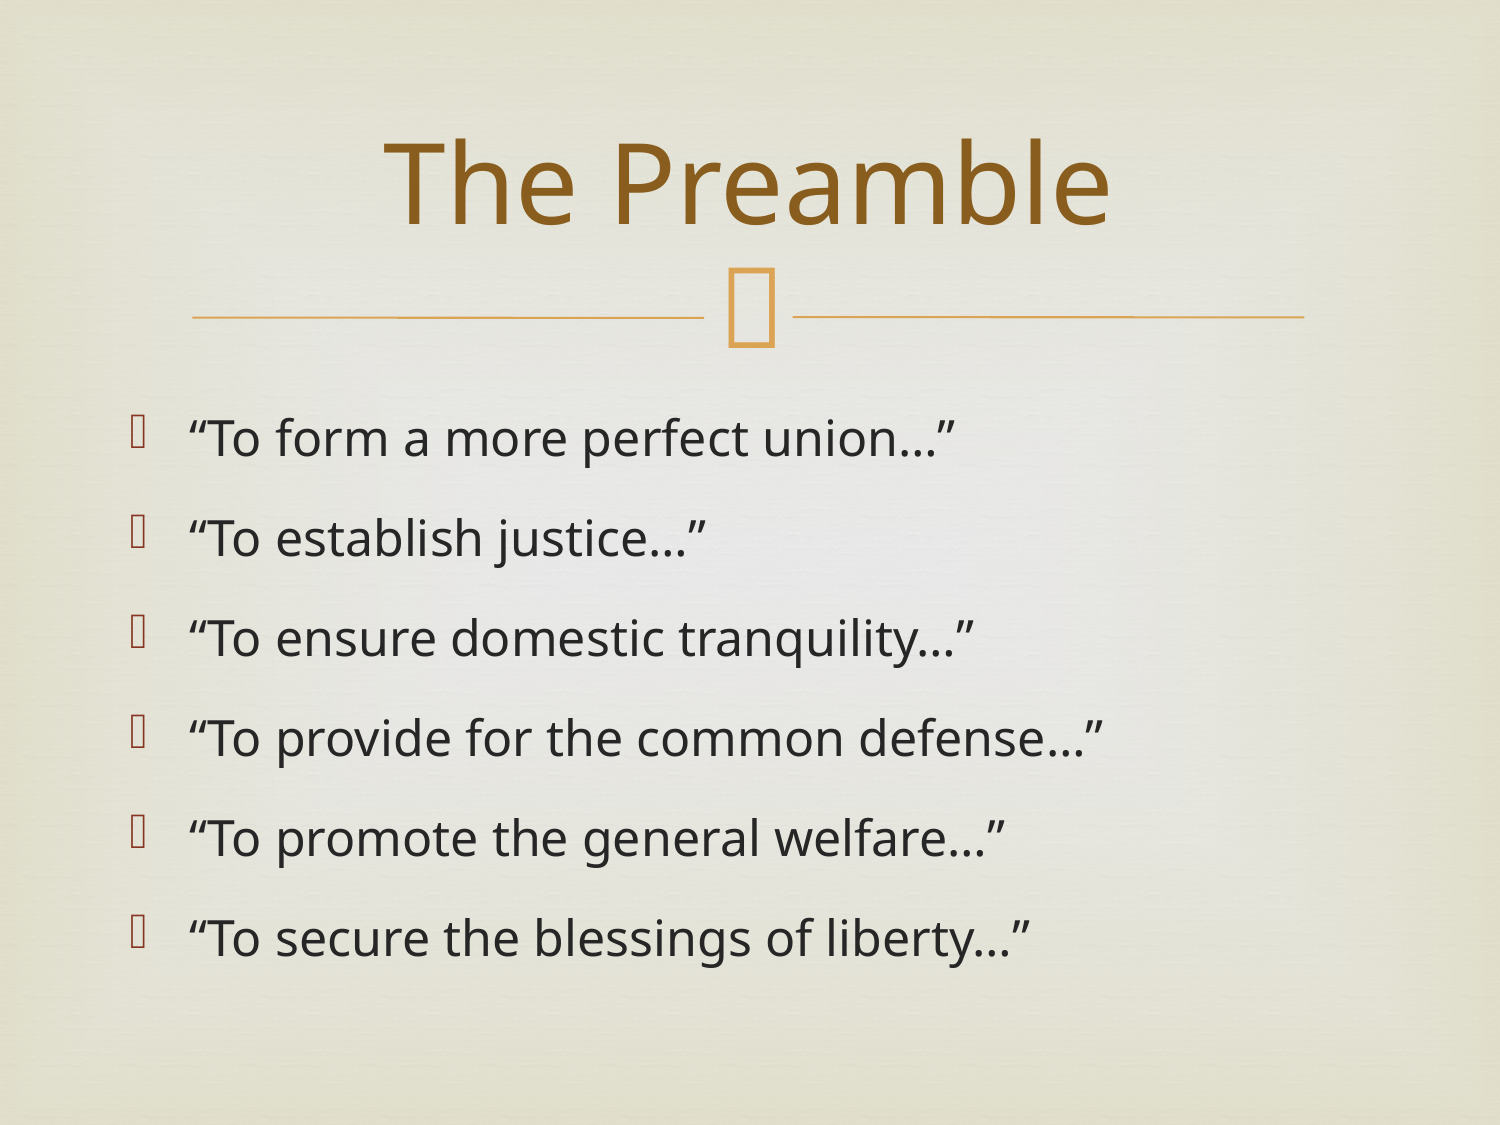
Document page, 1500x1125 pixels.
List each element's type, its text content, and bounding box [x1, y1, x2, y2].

title The Preamble [112, 93, 1386, 267]
list “To form a more perfect union…” “To establish justice…” “To ensure domestic tranquility…” “To provide for the common defense…” “To promote the general welfare…” “To secure the blessings of liberty…” [114, 368, 1386, 1005]
